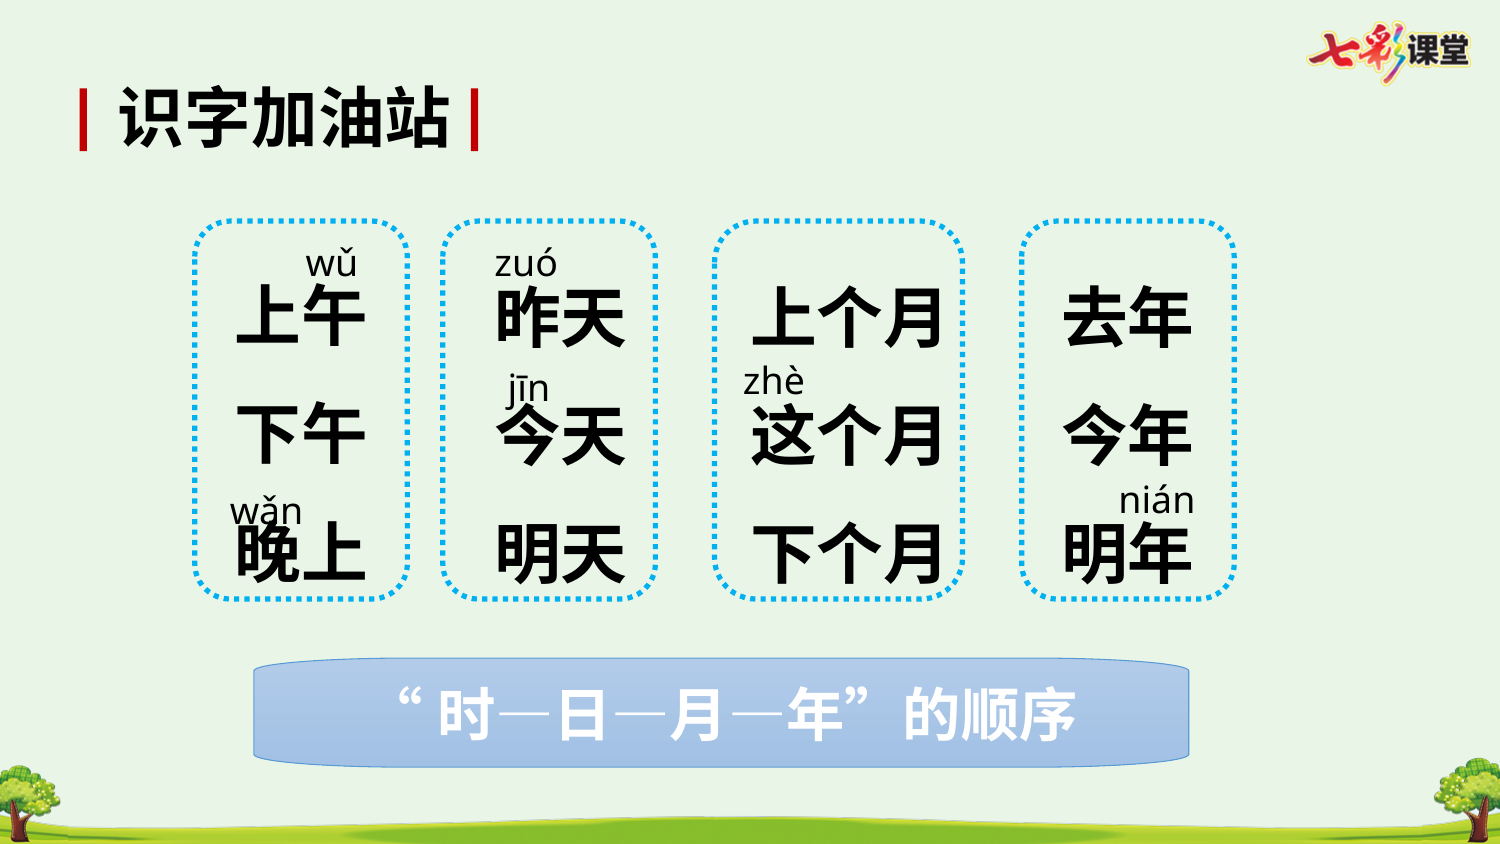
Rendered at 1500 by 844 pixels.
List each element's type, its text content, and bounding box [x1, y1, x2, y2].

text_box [702, 268, 999, 601]
picture [1305, 20, 1473, 87]
text_box [441, 220, 657, 591]
text_box “时—日—月—年”的顺序 [253, 657, 1190, 768]
text_box [193, 220, 409, 269]
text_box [194, 266, 408, 600]
text_box [1020, 220, 1236, 271]
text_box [1021, 268, 1235, 601]
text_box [79, 67, 479, 164]
text_box [713, 220, 964, 268]
picture [0, 750, 1500, 844]
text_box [454, 268, 668, 601]
